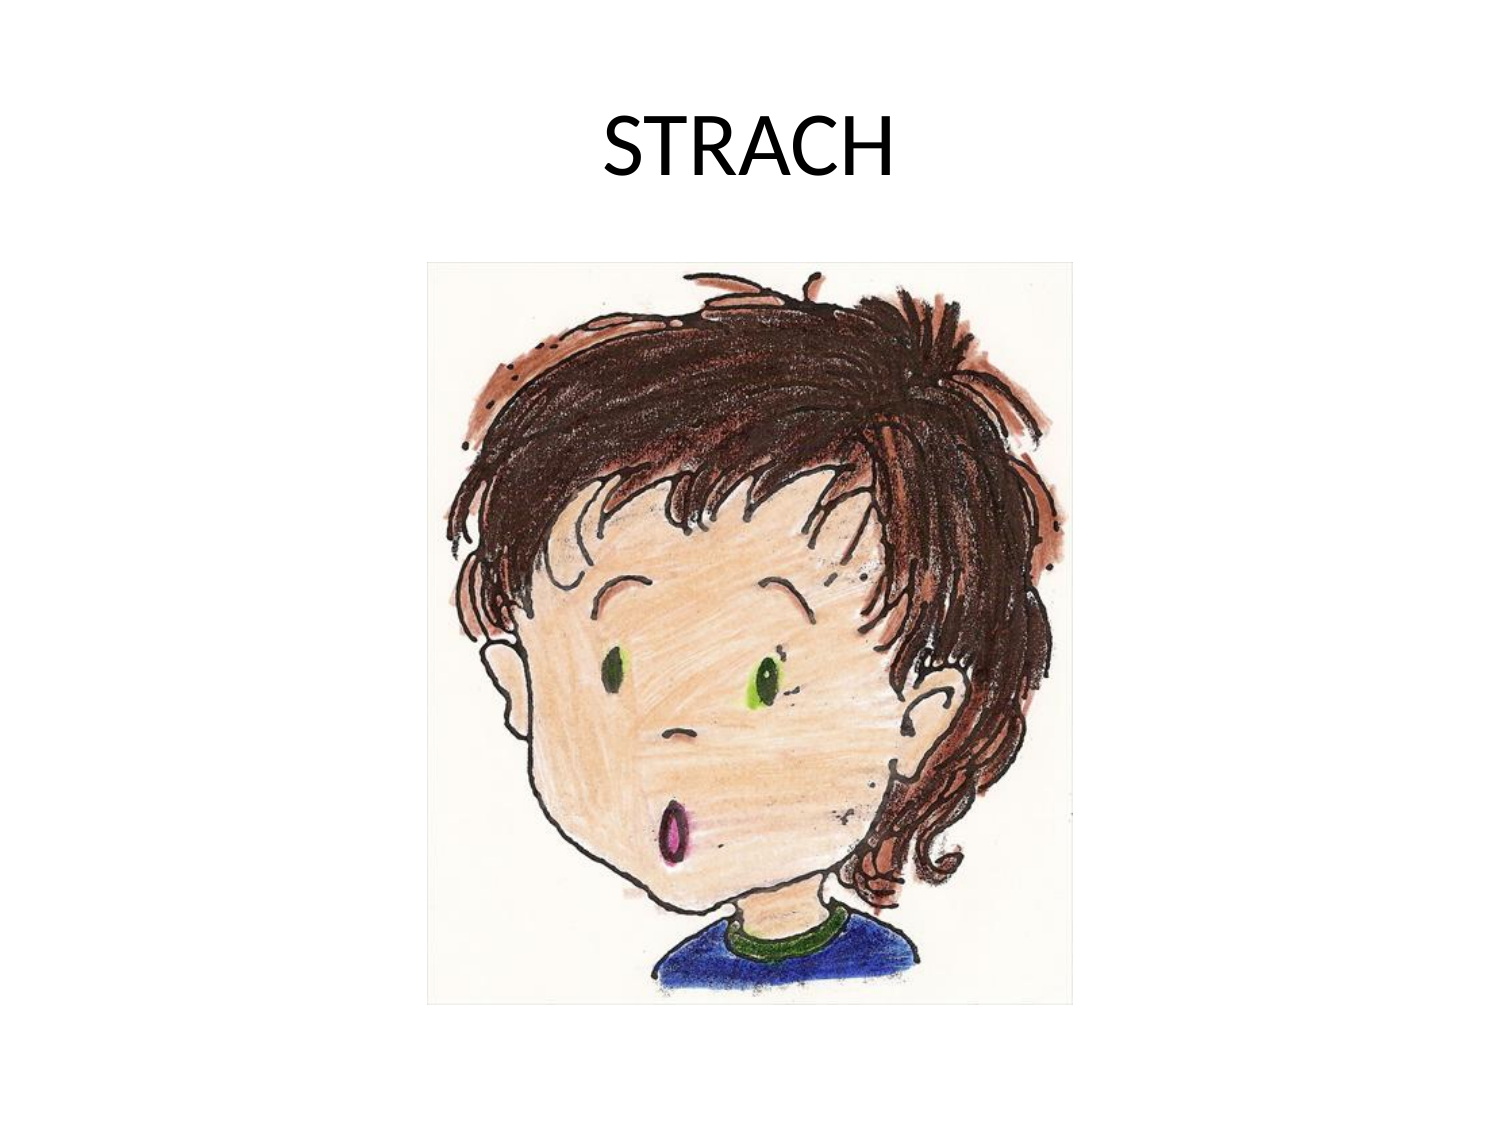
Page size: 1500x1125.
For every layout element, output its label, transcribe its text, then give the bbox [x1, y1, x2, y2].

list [427, 262, 1073, 1006]
title STRACH [75, 45, 1425, 233]
